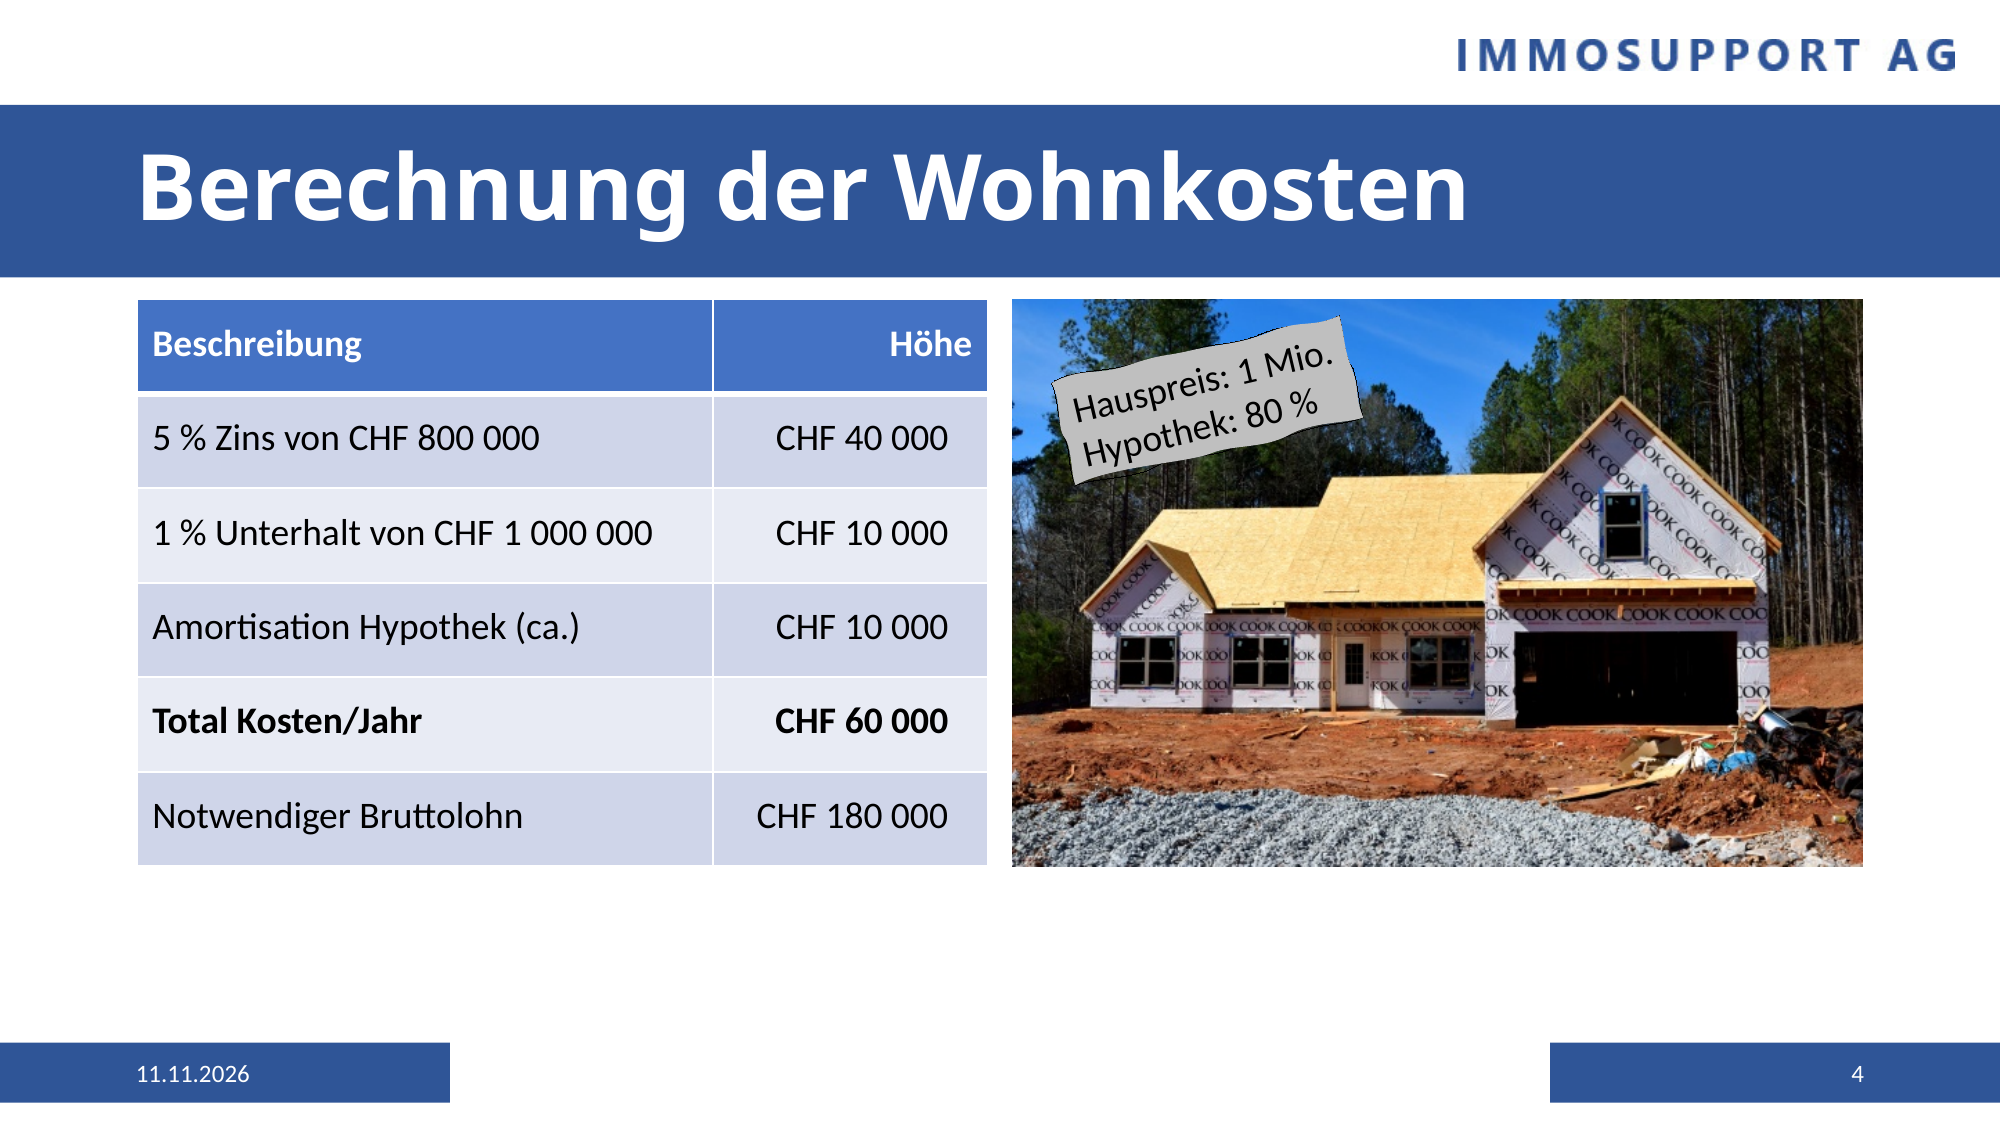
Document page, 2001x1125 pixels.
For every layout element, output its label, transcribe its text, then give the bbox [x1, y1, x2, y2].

picture [1458, 39, 1955, 71]
table_header Beschreibung [138, 300, 712, 391]
title Berechnung der Wohnkosten [0, 104, 2000, 278]
table_header Höhe [714, 300, 987, 391]
table_cell Amortisation Hypothek (ca.) [138, 584, 712, 676]
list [1012, 299, 1863, 867]
table_cell CHF 60 000 [714, 678, 987, 771]
table_cell 5 % Zins von CHF 800 000 [138, 397, 712, 487]
table_cell Notwendiger Bruttolohn [138, 773, 712, 865]
table_cell CHF 10 000 [714, 584, 987, 676]
table_cell CHF 10 000 [714, 489, 987, 582]
table_cell CHF 180 000 [714, 773, 987, 865]
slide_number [0, 1042, 450, 1103]
table_cell Total Kosten/Jahr [138, 678, 712, 771]
table_cell CHF 40 000 [714, 397, 987, 487]
slide_number 4 [1550, 1042, 2000, 1103]
table_cell 1 % Unterhalt von CHF 1 000 000 [138, 489, 712, 582]
